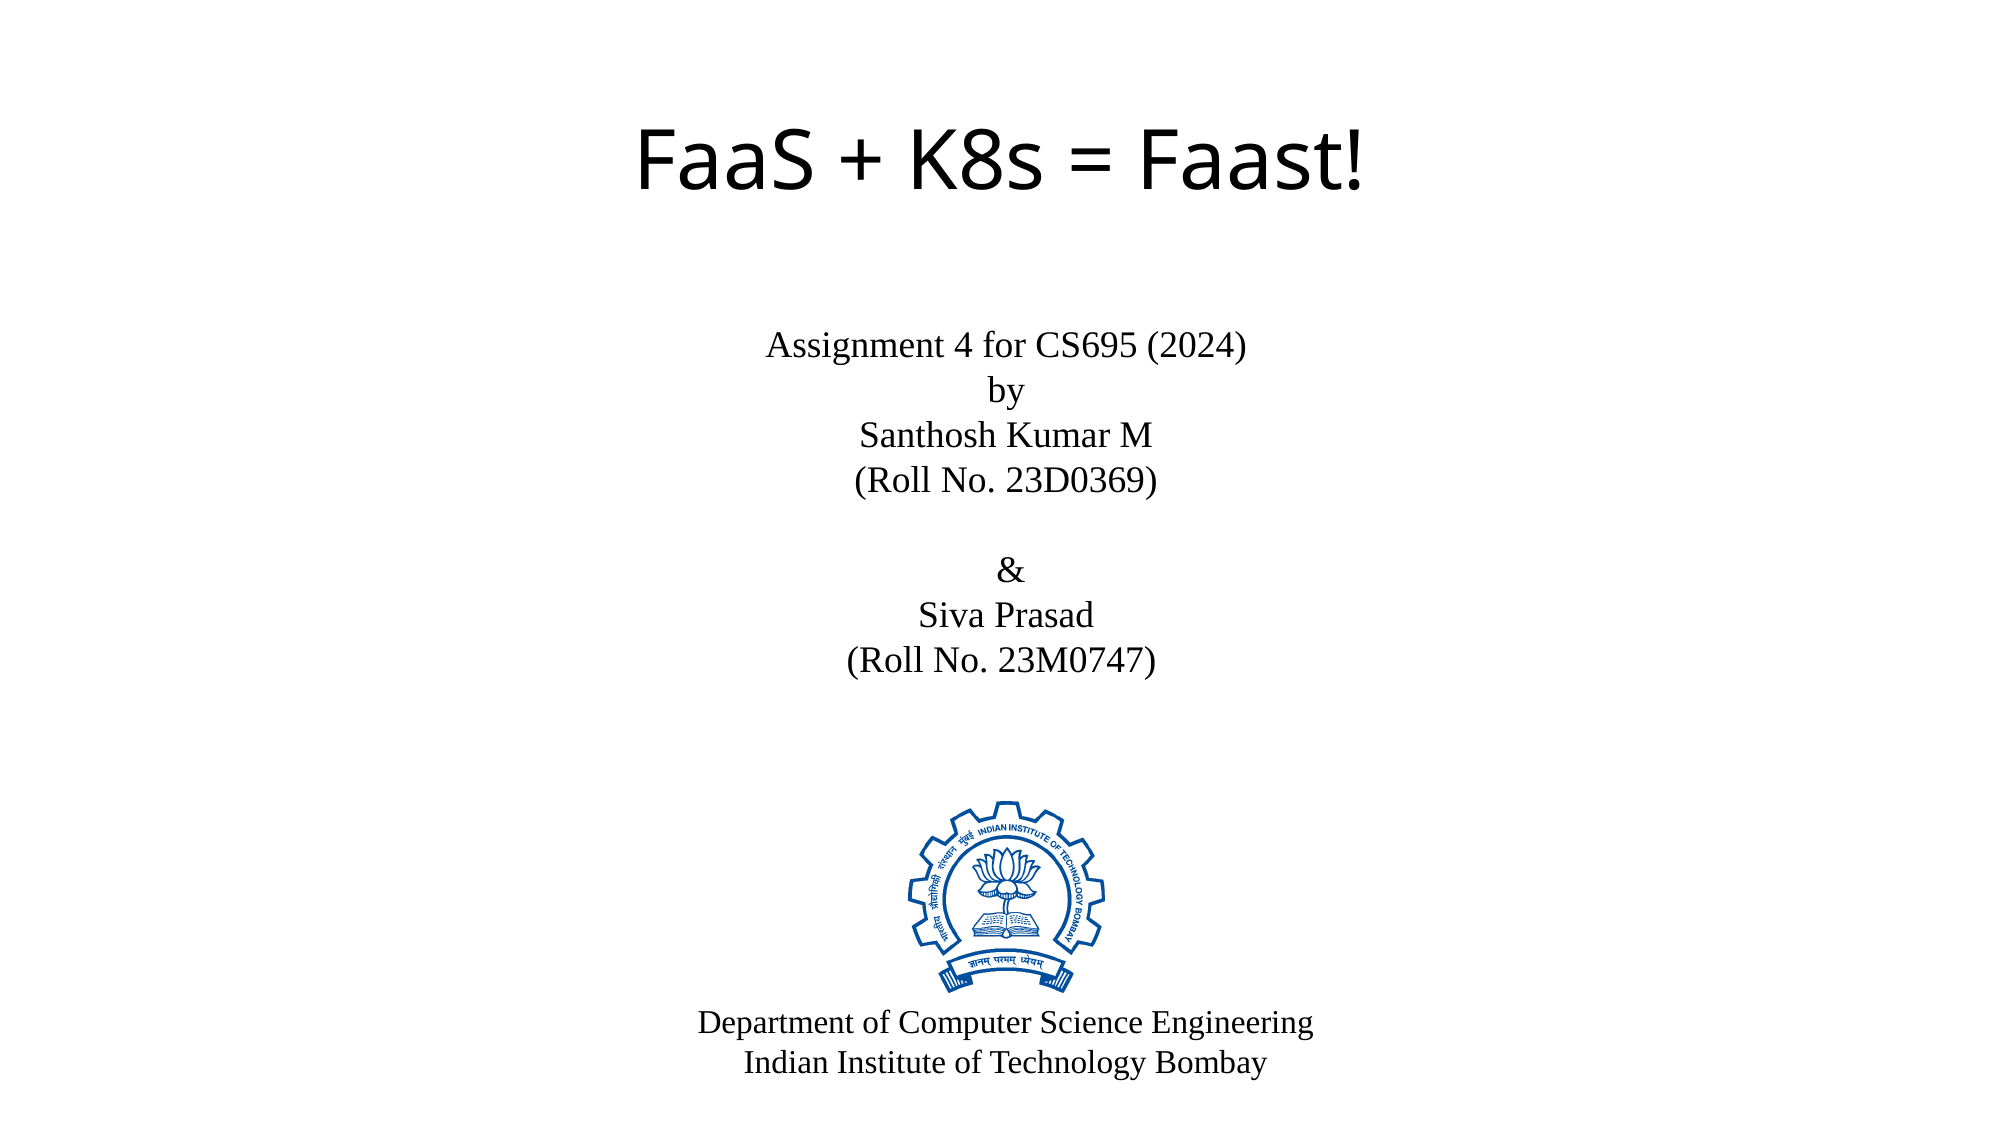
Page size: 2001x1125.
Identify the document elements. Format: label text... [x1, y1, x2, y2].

subtitle Assignment 4 for CS695 (2024) by Santhosh Kumar M (Roll No. 23D0369) & Siva Prasad (Roll No. 23M0747) [412, 312, 1600, 538]
subtitle Department of Computer Science Engineering Indian Institute of Technology Bombay [412, 992, 1600, 1100]
picture [907, 800, 1105, 993]
title FaaS + K8s = Faast! [37, 0, 1963, 313]
